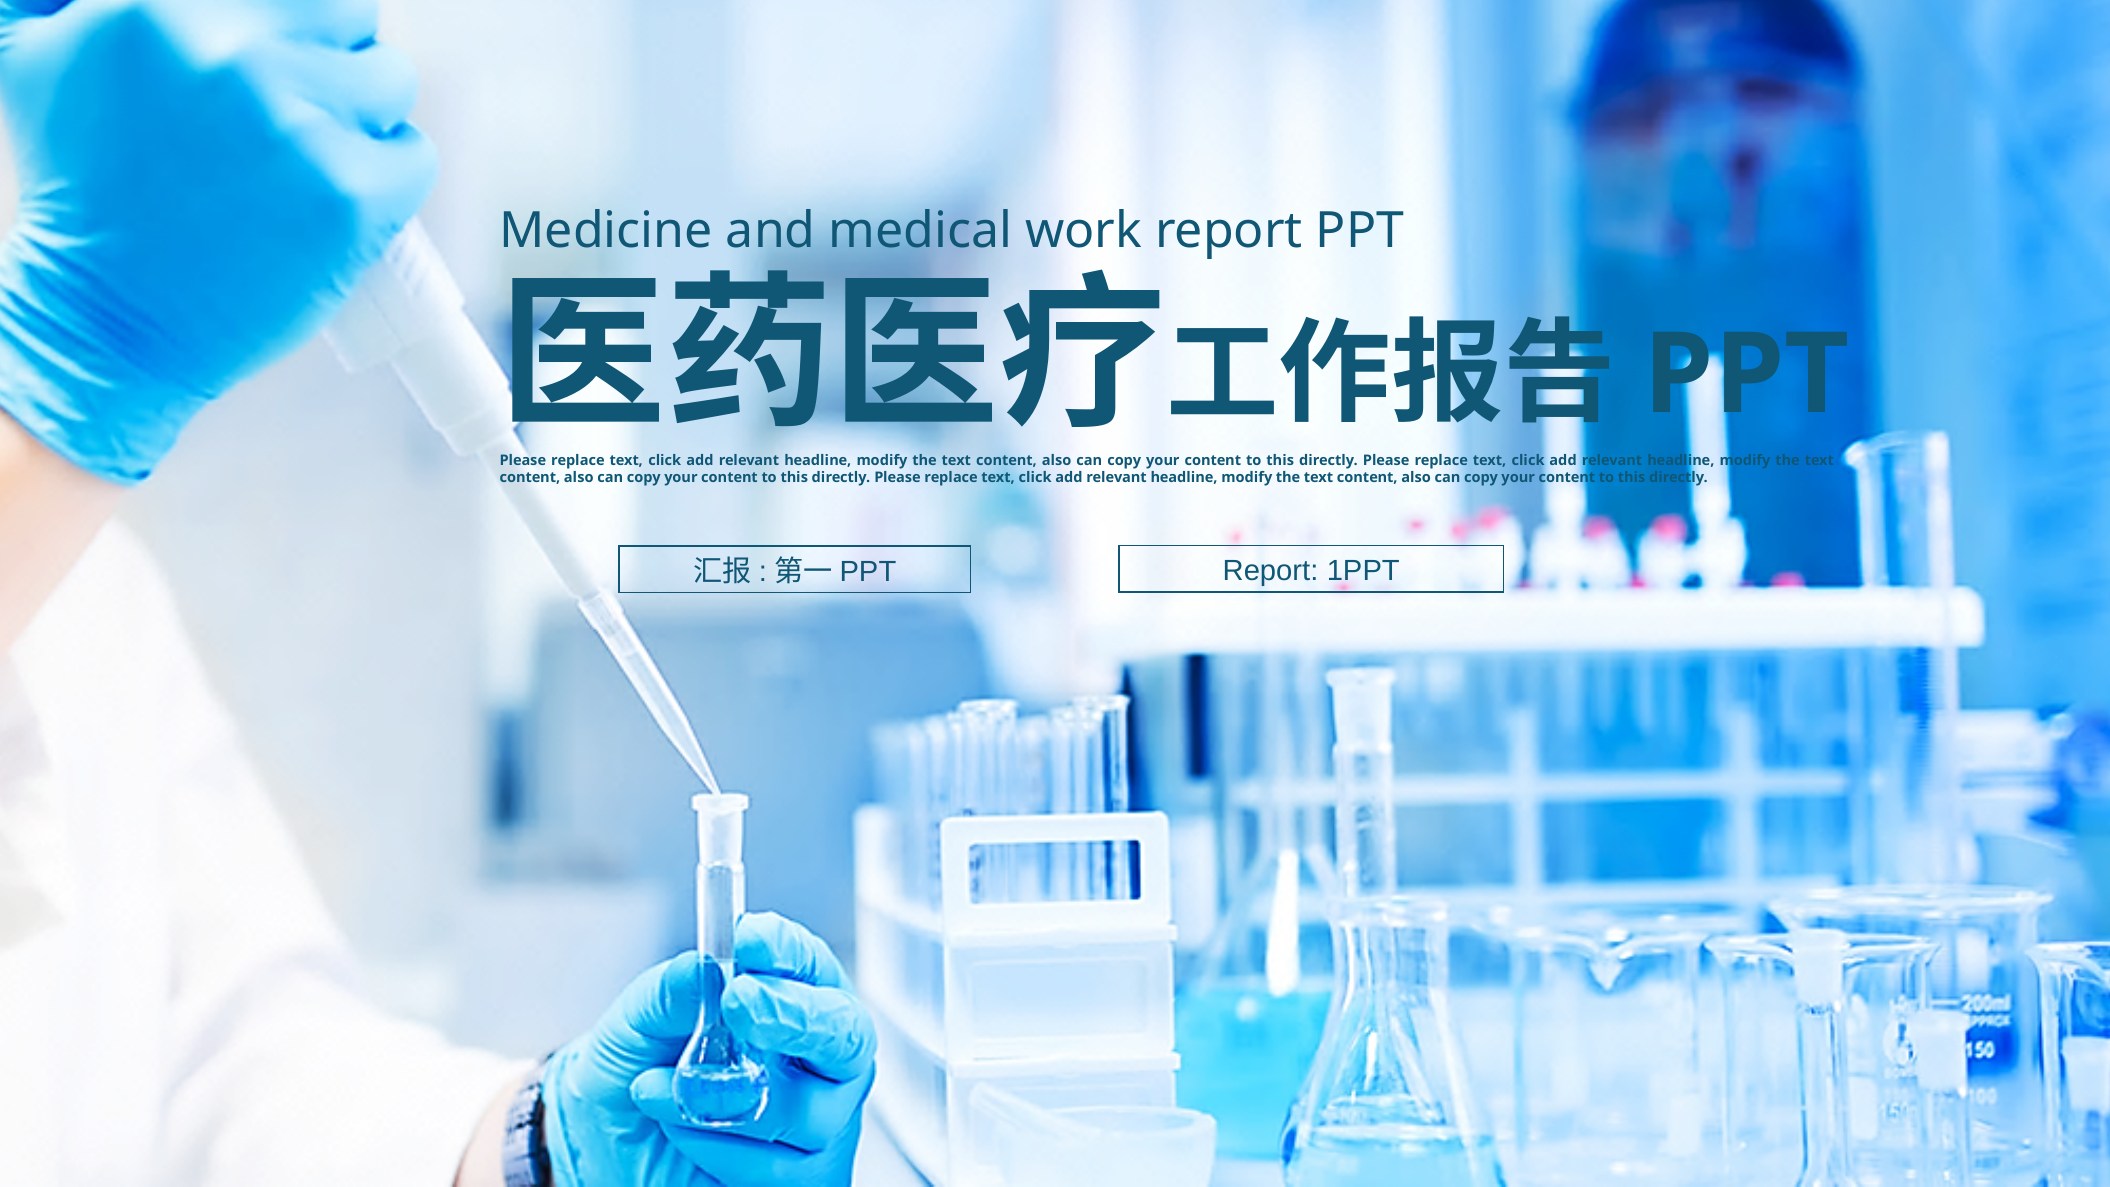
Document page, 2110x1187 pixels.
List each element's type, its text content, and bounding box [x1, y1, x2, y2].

text_box Please replace text, click add relevant headline, modify the text content, also can copy your content to this directly. Please replace text, click add relevant headline, modify the text content, also can copy your content to this directly. Please replace text, click add relevant headline, modify the text content, also can copy your content to this directly. [499, 450, 1835, 486]
text_box 汇报:第一PPT [619, 545, 971, 593]
text_box Medicine and medical work report PPT [499, 197, 1461, 258]
text_box Report: 1PPT [1119, 545, 1504, 593]
text_box [0, 0, 2110, 1187]
text_box 医药医疗工作报告PPT [499, 245, 1870, 446]
